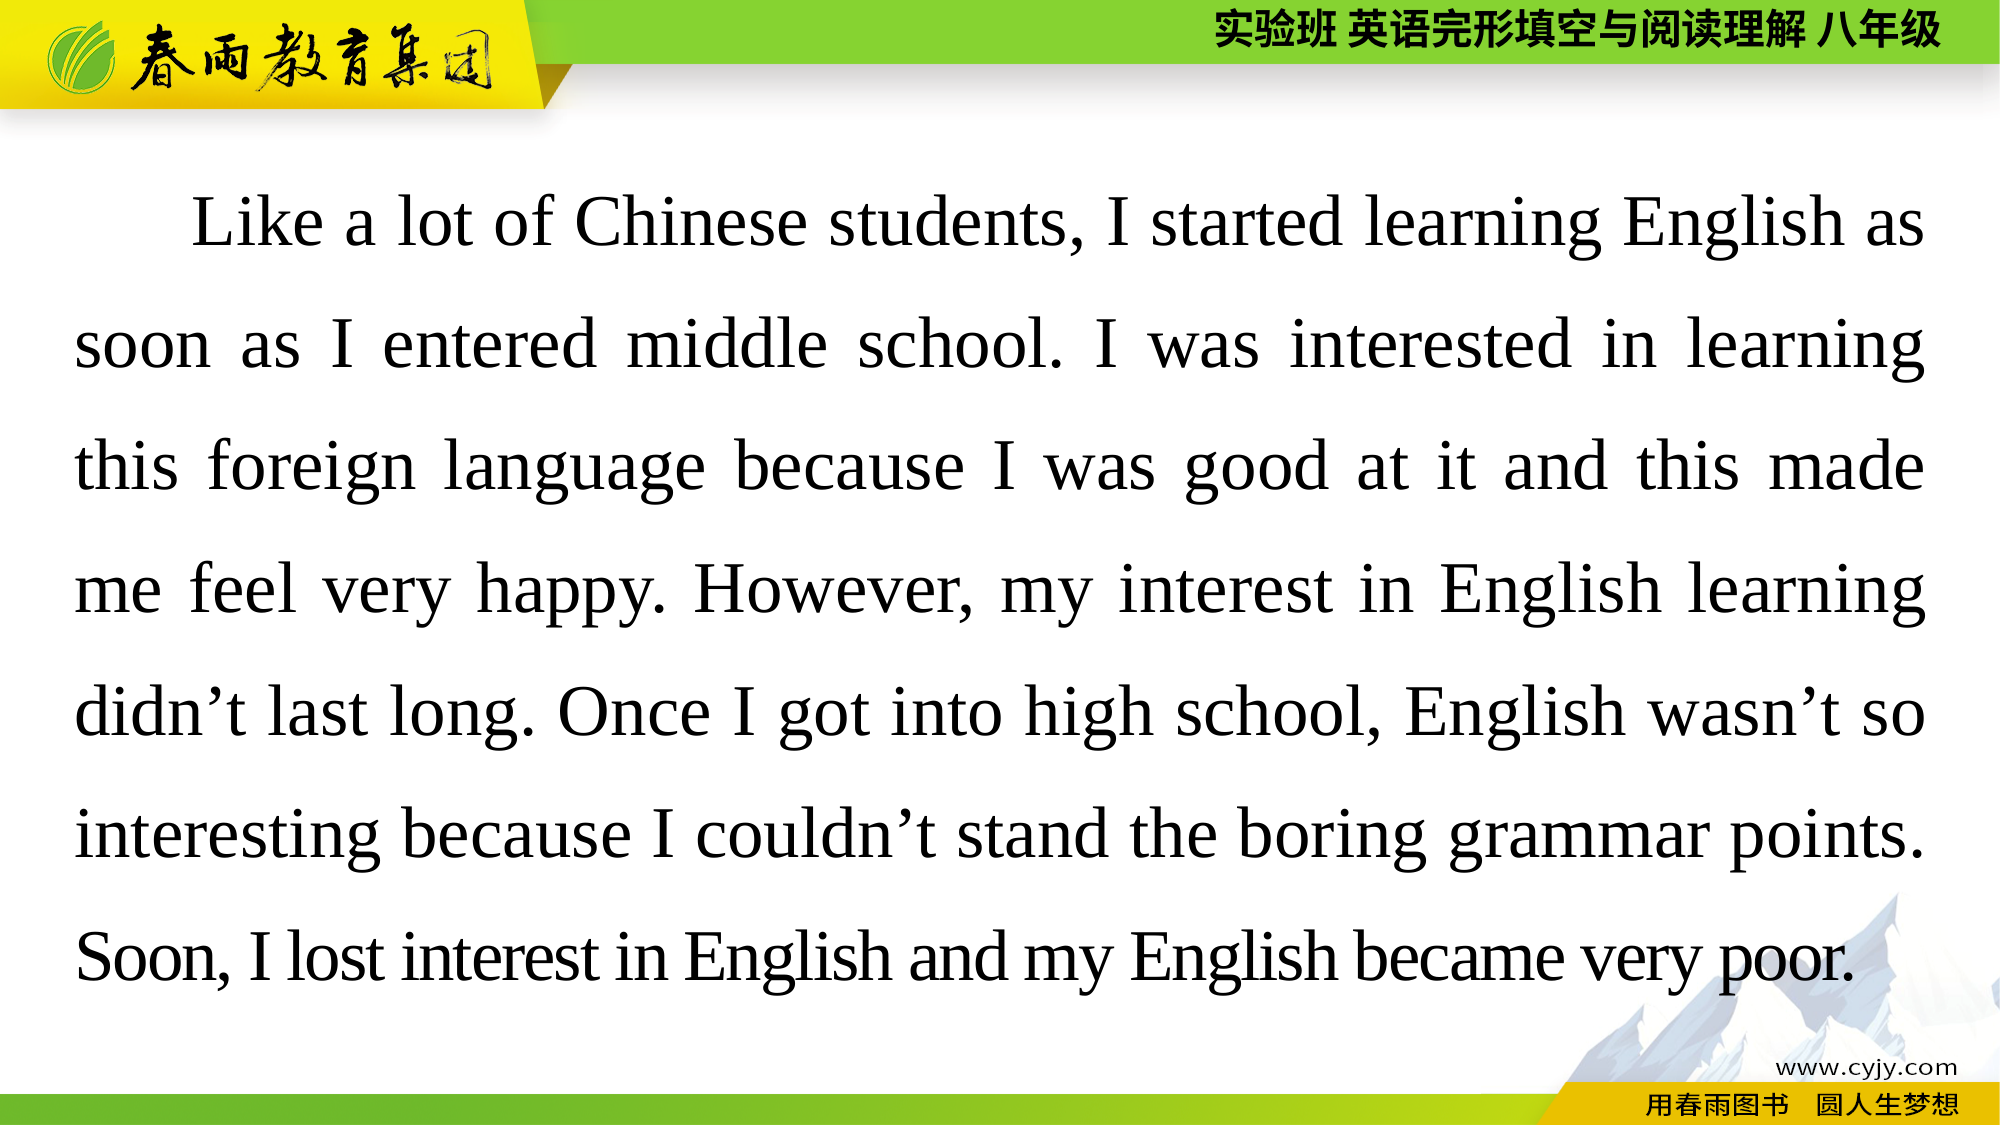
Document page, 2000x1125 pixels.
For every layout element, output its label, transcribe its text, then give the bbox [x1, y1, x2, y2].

picture [0, 0, 2000, 1125]
list Like a lot of Chinese students, I started learning English as soon as I entered middle school. I was interested in learning this foreign language because I was good at it and this made me feel very happy. However, my interest in English learning didn’t last long. Once I got into high school, English wasn’t so interesting because I couldn’t stand the boring grammar points. Soon, I lost interest in English and my English became very poor. [59, 129, 1944, 997]
